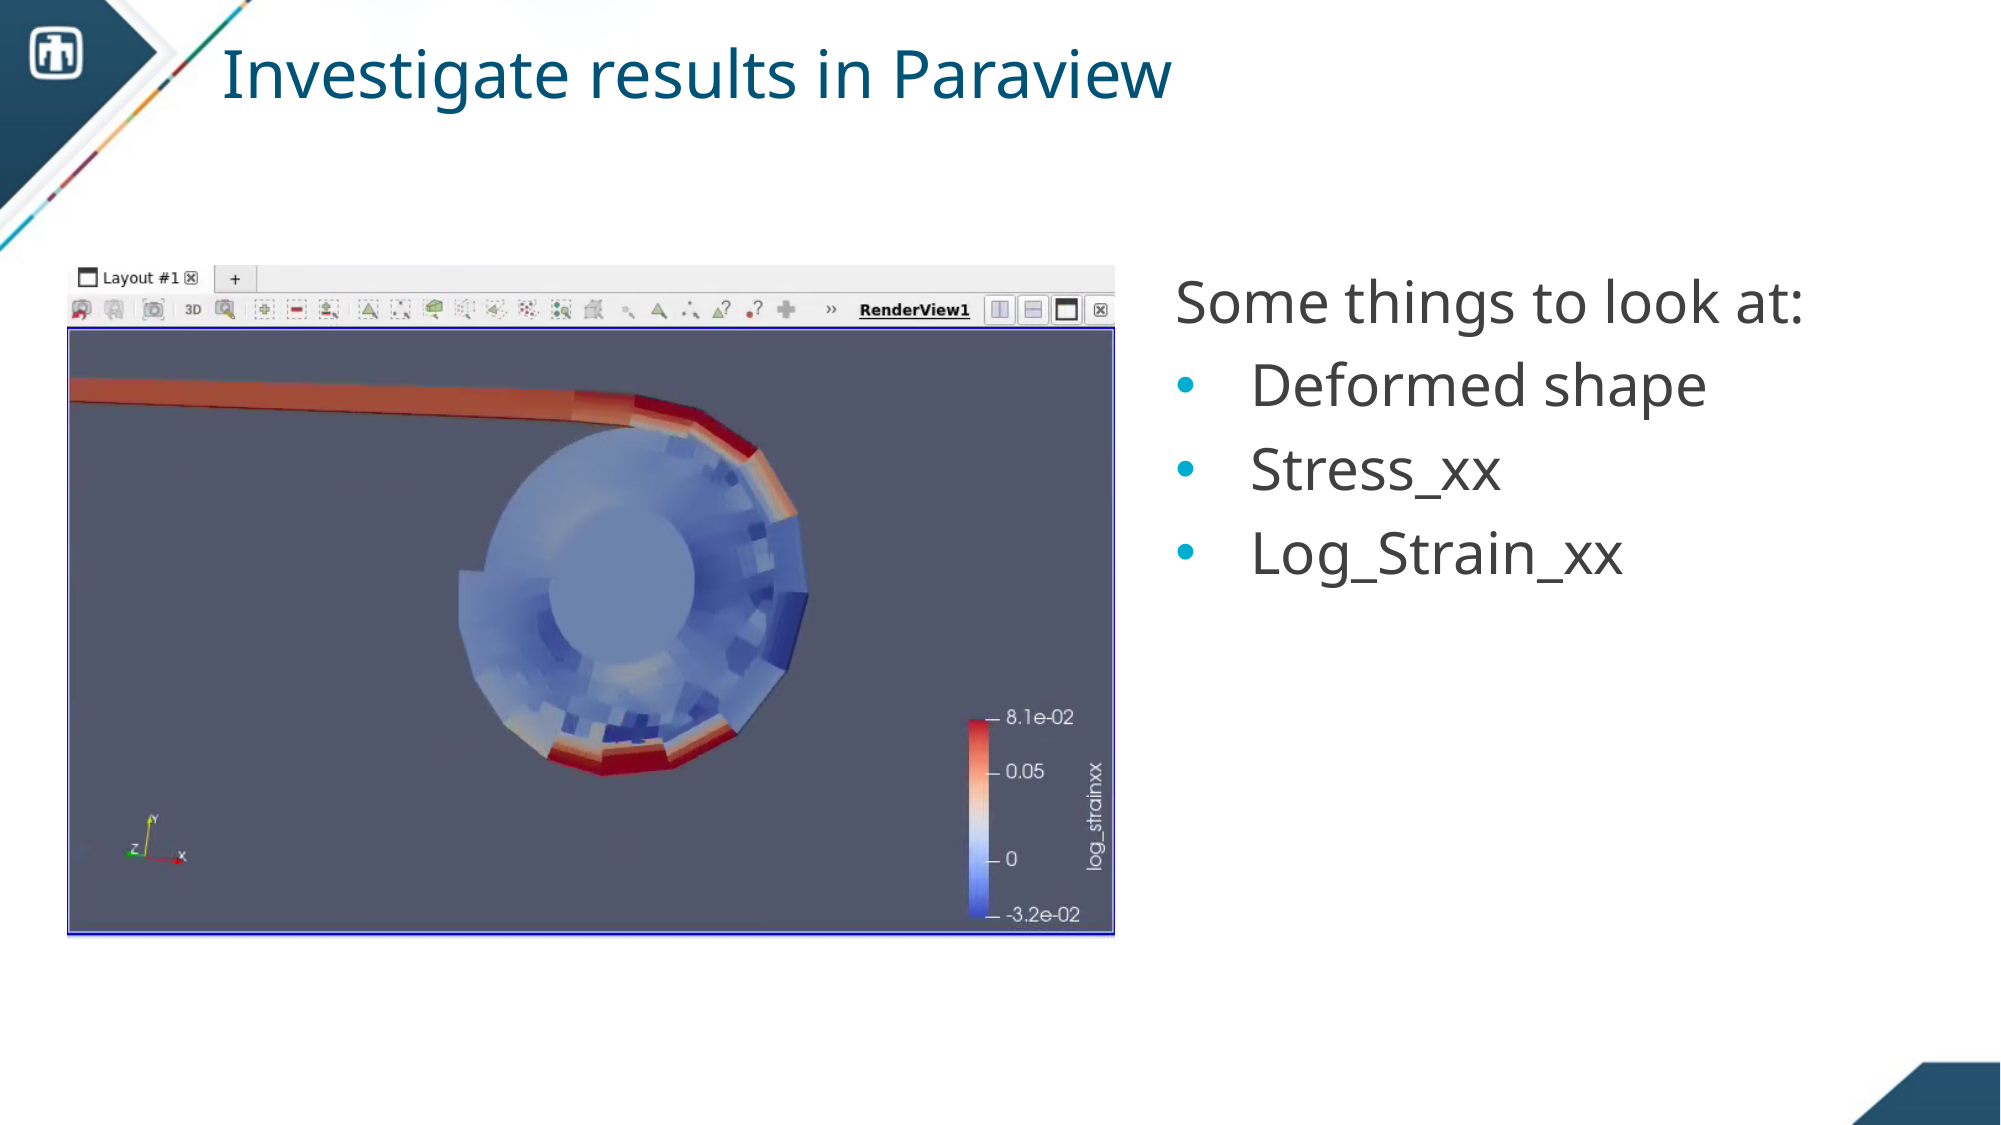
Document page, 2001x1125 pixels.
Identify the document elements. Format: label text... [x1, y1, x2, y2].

picture [0, 0, 2001, 1125]
list Some things to look at: Deformed shape Stress_xx Log_Strain_xx [1175, 265, 1879, 1008]
title Investigate results in Paraview [222, 13, 1879, 141]
